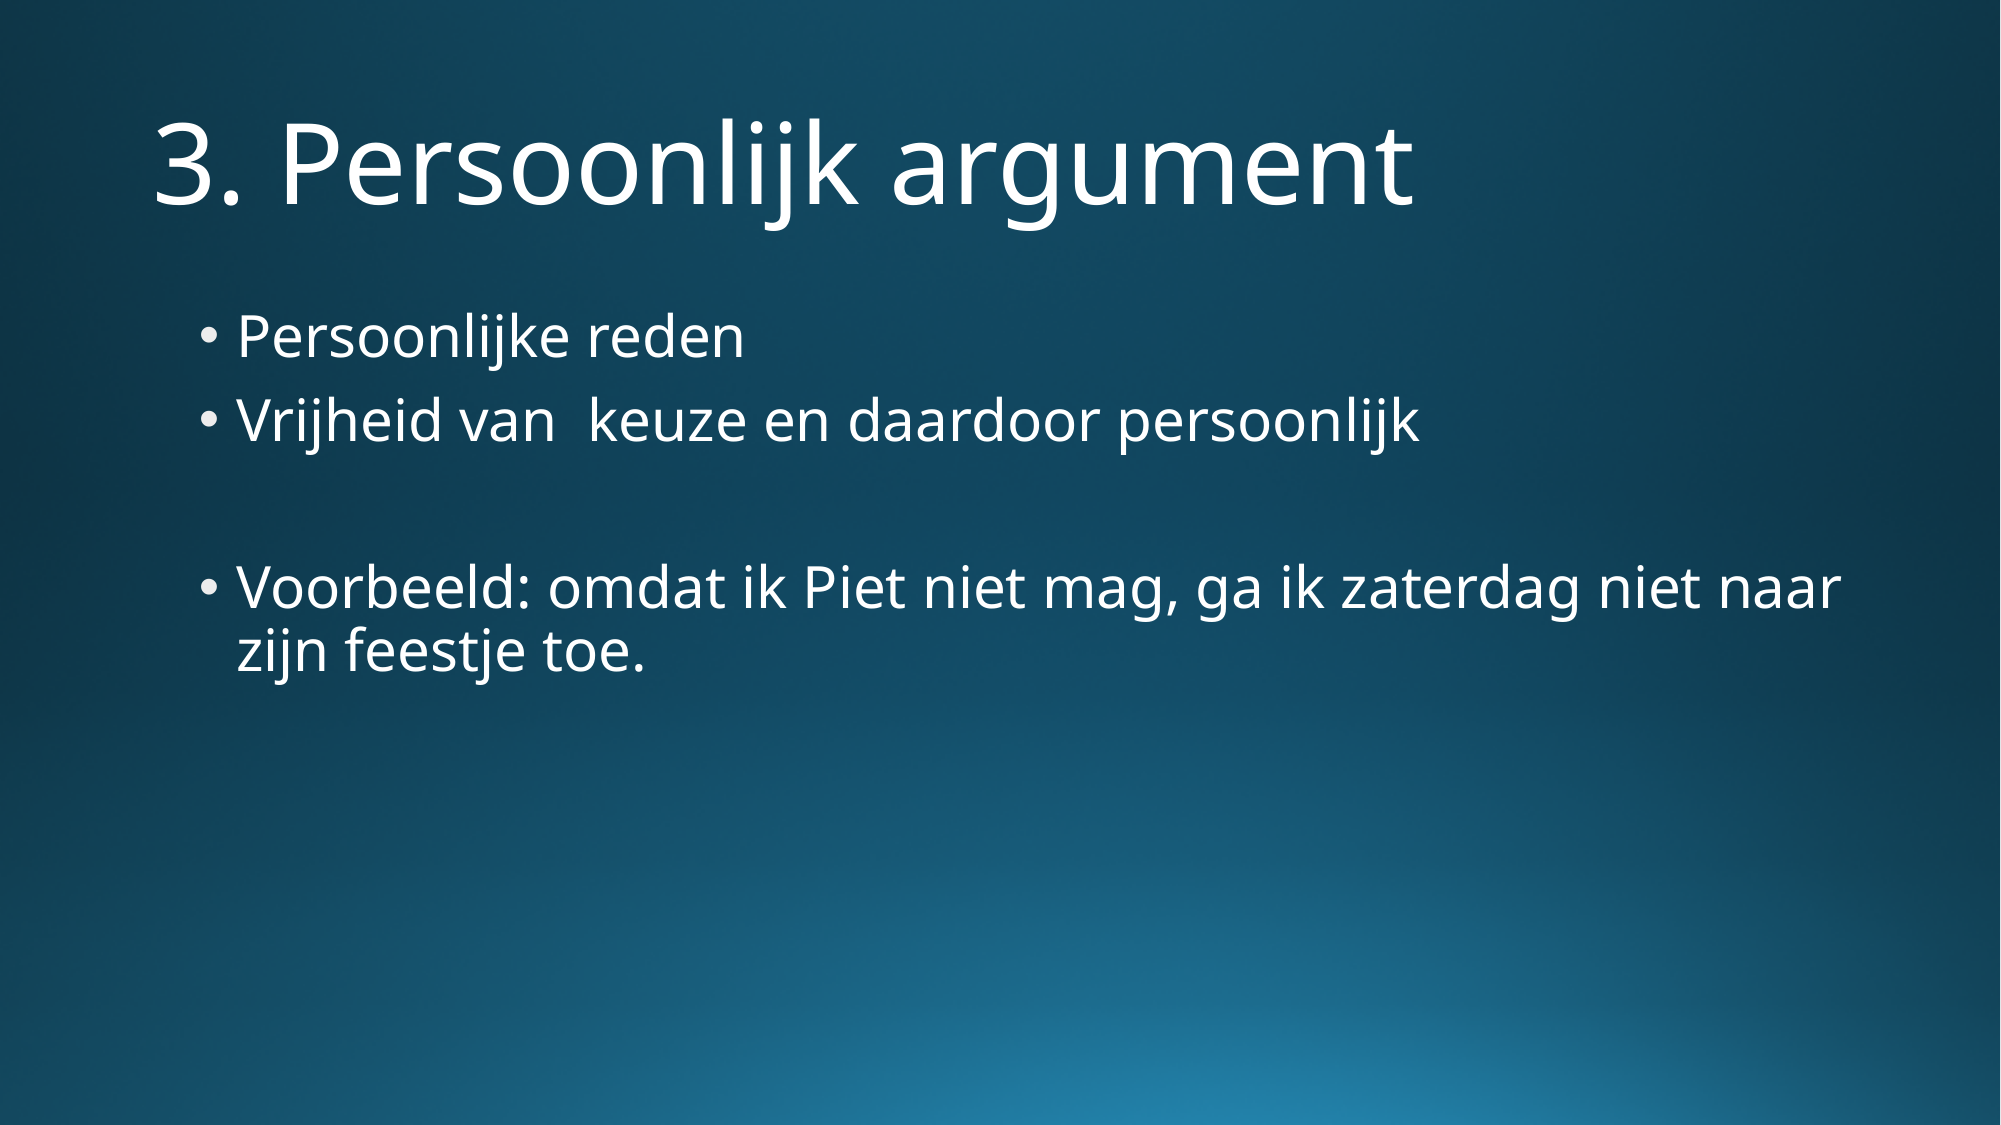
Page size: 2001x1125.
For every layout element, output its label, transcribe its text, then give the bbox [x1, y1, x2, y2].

title 3. Persoonlijk argument [137, 59, 1863, 278]
picture [0, 0, 2001, 1125]
list Persoonlijke reden Vrijheid van keuze en daardoor persoonlijk Voorbeeld: omdat ik Piet niet mag, ga ik zaterdag niet naar zijn feestje toe. [183, 299, 1863, 1014]
